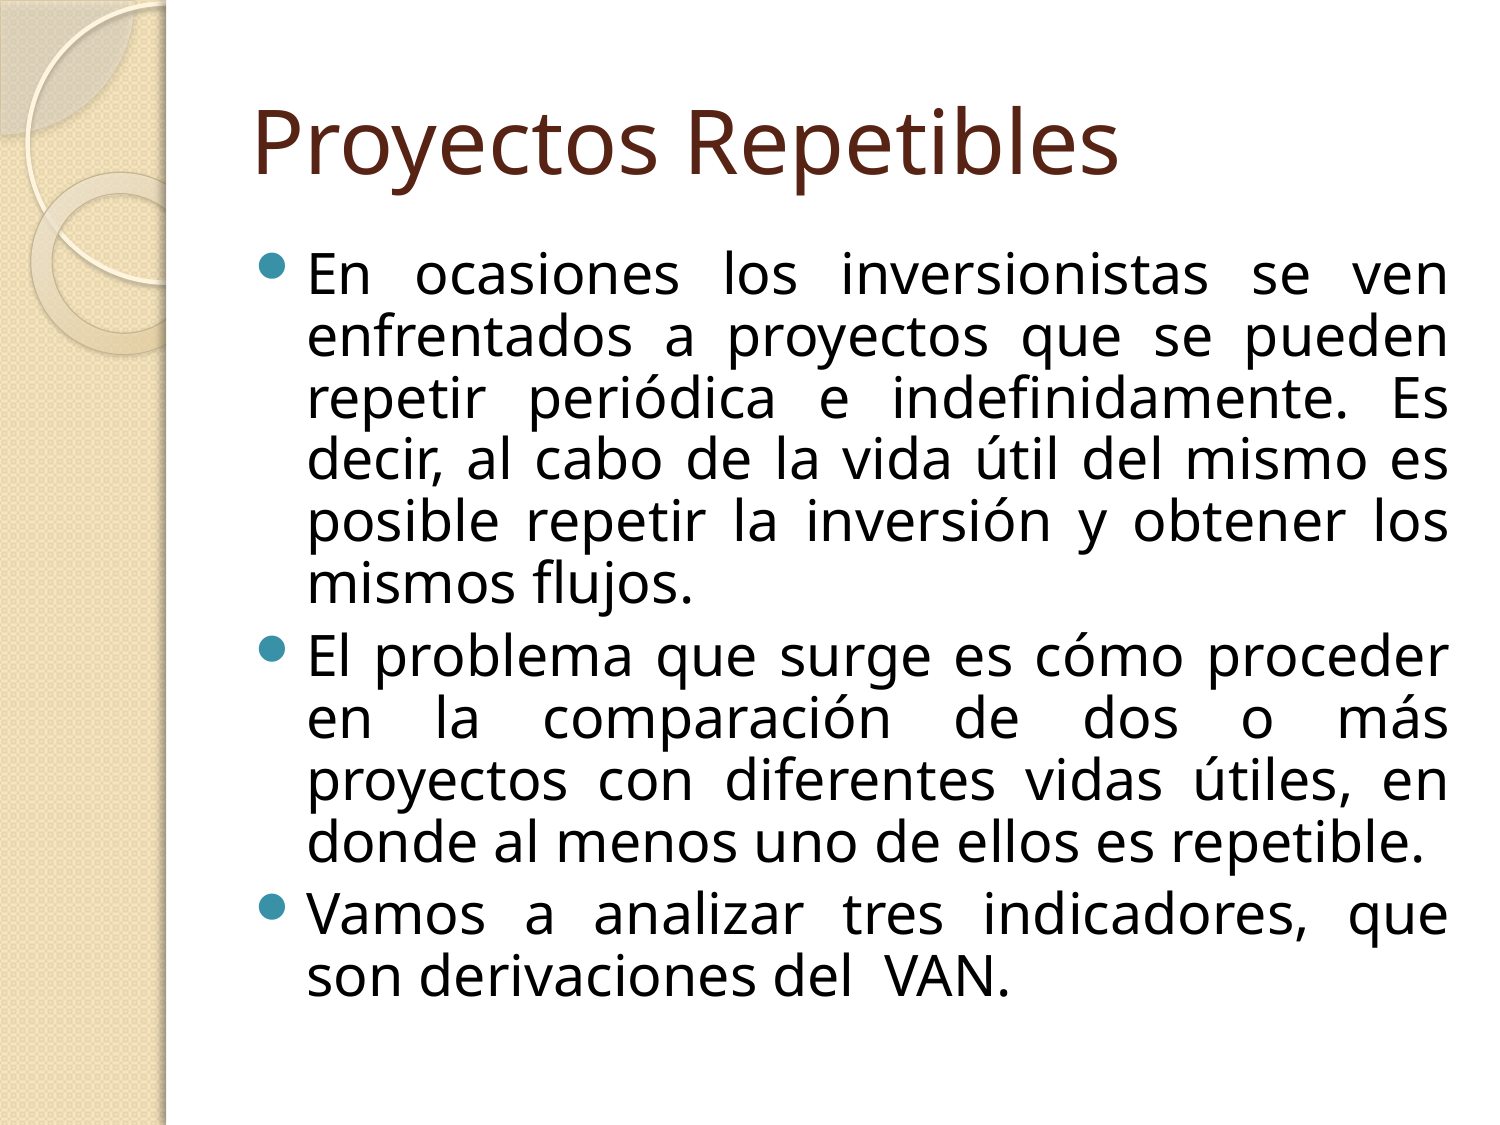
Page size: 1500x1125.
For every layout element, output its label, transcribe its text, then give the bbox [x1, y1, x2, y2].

list En ocasiones los inversionistas se ven enfrentados a proyectos que se pueden repetir periódica e indefinidamente. Es decir, al cabo de la vida útil del mismo es posible repetir la inversión y obtener los mismos flujos. El problema que surge es cómo proceder en la comparación de dos o más proyectos con diferentes vidas útiles, en donde al menos uno de ellos es repetible. Vamos a analizar tres indicadores, que son derivaciones del VAN. [235, 237, 1466, 1025]
title Proyectos Repetibles [235, 45, 1466, 233]
